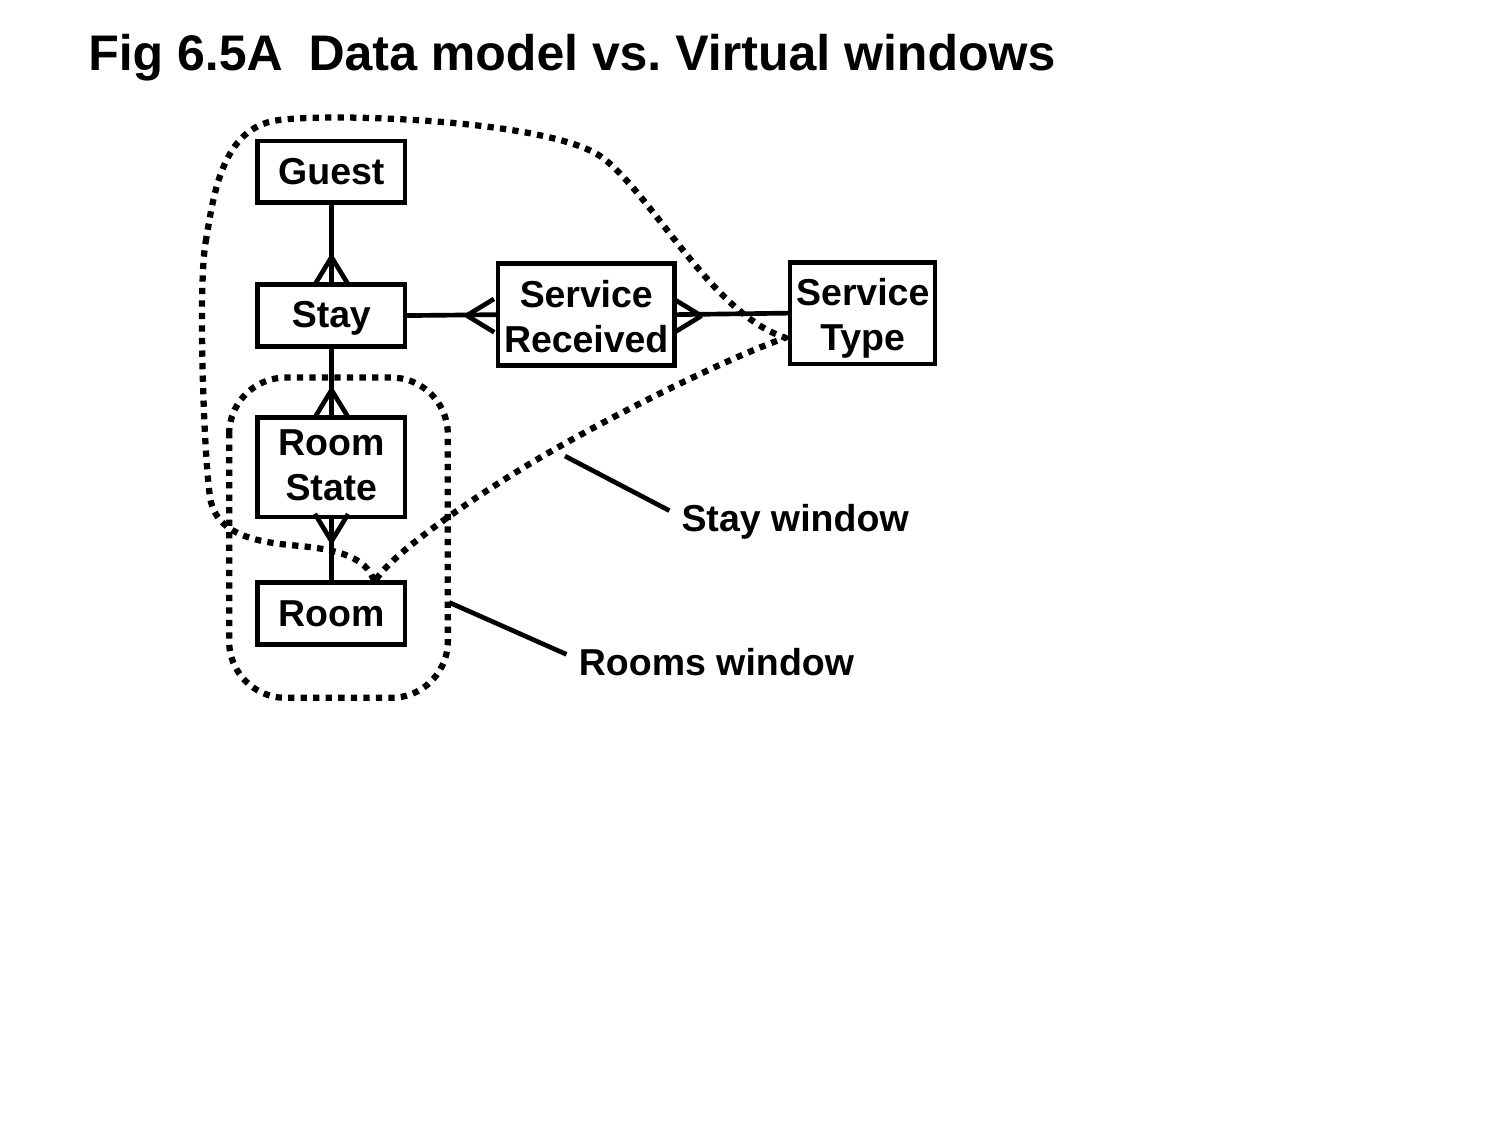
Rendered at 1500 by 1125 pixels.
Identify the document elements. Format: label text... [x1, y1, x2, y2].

text_box Service Type [916, 262, 936, 364]
text_box Rooms window [579, 637, 855, 683]
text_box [197, 112, 912, 583]
text_box Fig 6.5A Data model vs. Virtual windows [73, 12, 1228, 88]
text_box Room [257, 592, 406, 645]
text_box [229, 592, 448, 698]
